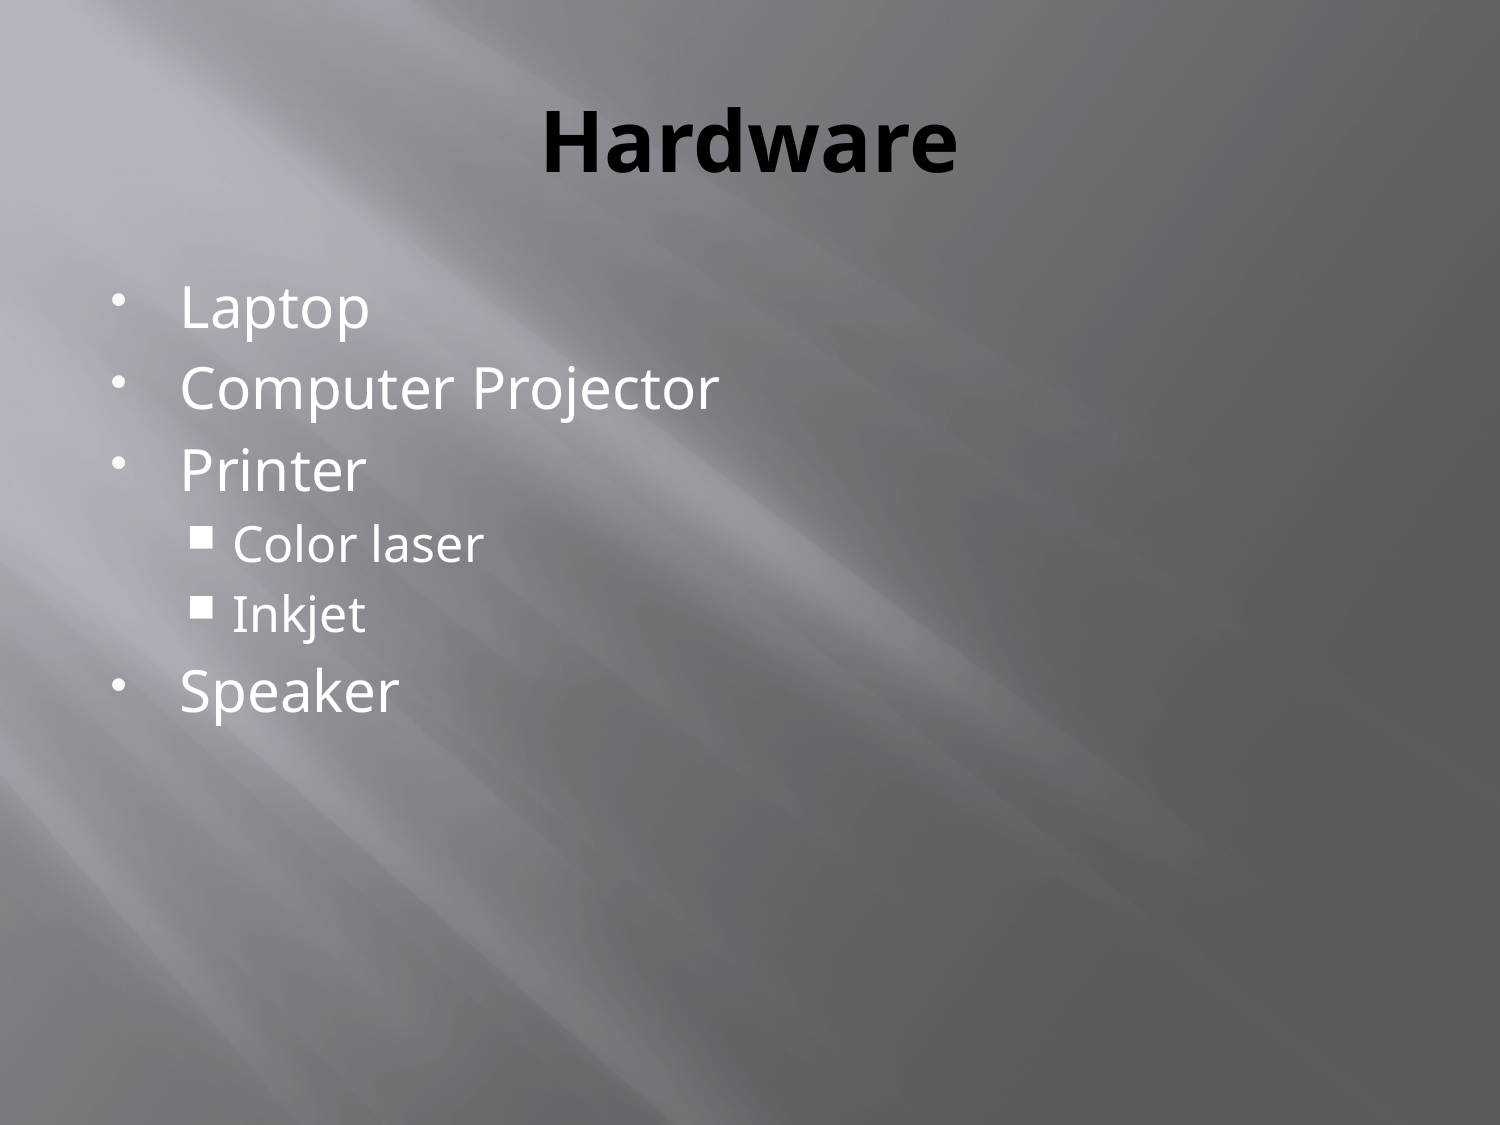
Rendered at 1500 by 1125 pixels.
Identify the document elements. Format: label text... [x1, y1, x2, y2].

list Laptop Computer Projector Printer Color laser Inkjet Speaker [75, 262, 1425, 1035]
title Hardware [75, 45, 1425, 233]
